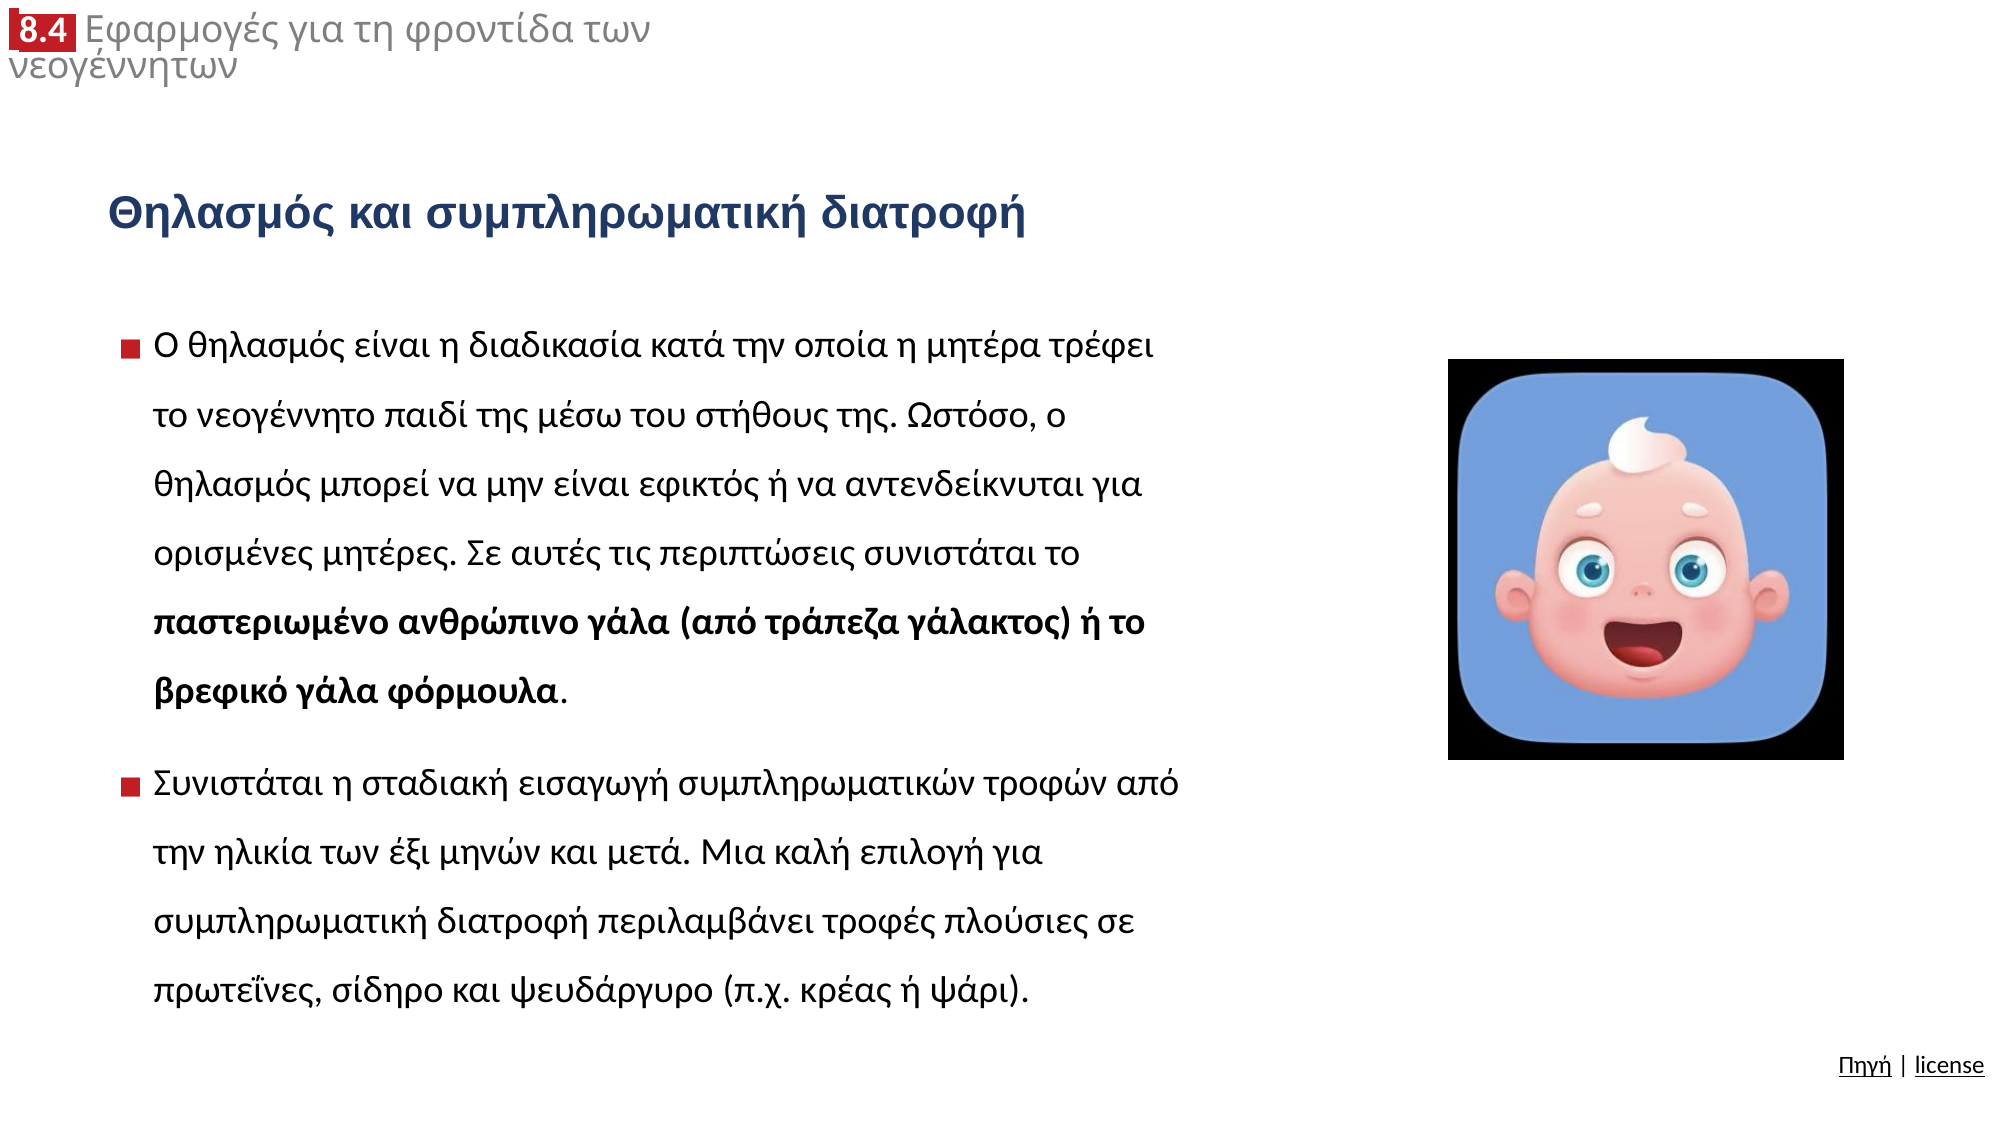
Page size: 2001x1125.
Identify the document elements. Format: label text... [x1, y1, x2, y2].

title Θηλασμός και συμπληρωματική διατροφή [92, 160, 1908, 260]
text_box Πηγή | license [1604, 1041, 2000, 1087]
list Ο θηλασμός είναι η διαδικασία κατά την οποία η μητέρα τρέφει το νεογέννητο παιδί της μέσω του στήθους της. Ωστόσο, ο θηλασμός μπορεί να μην είναι εφικτός ή να αντενδείκνυται για ορισμένες μητέρες. Σε αυτές τις περιπτώσεις συνιστάται το παστεριωμένο ανθρώπινο γάλα (από τράπεζα γάλακτος) ή το βρεφικό γάλα φόρμουλα. Συνιστάται η σταδιακή εισαγωγή συμπληρωματικών τροφών από την ηλικία των έξι μηνών και μετά. Μια καλή επιλογή για συμπληρωματική διατροφή περιλαμβάνει τροφές πλούσιες σε πρωτεΐνες, σίδηρο και ψευδάργυρο (π.χ. κρέας ή ψάρι). [101, 289, 1207, 1028]
picture [1448, 359, 1845, 760]
